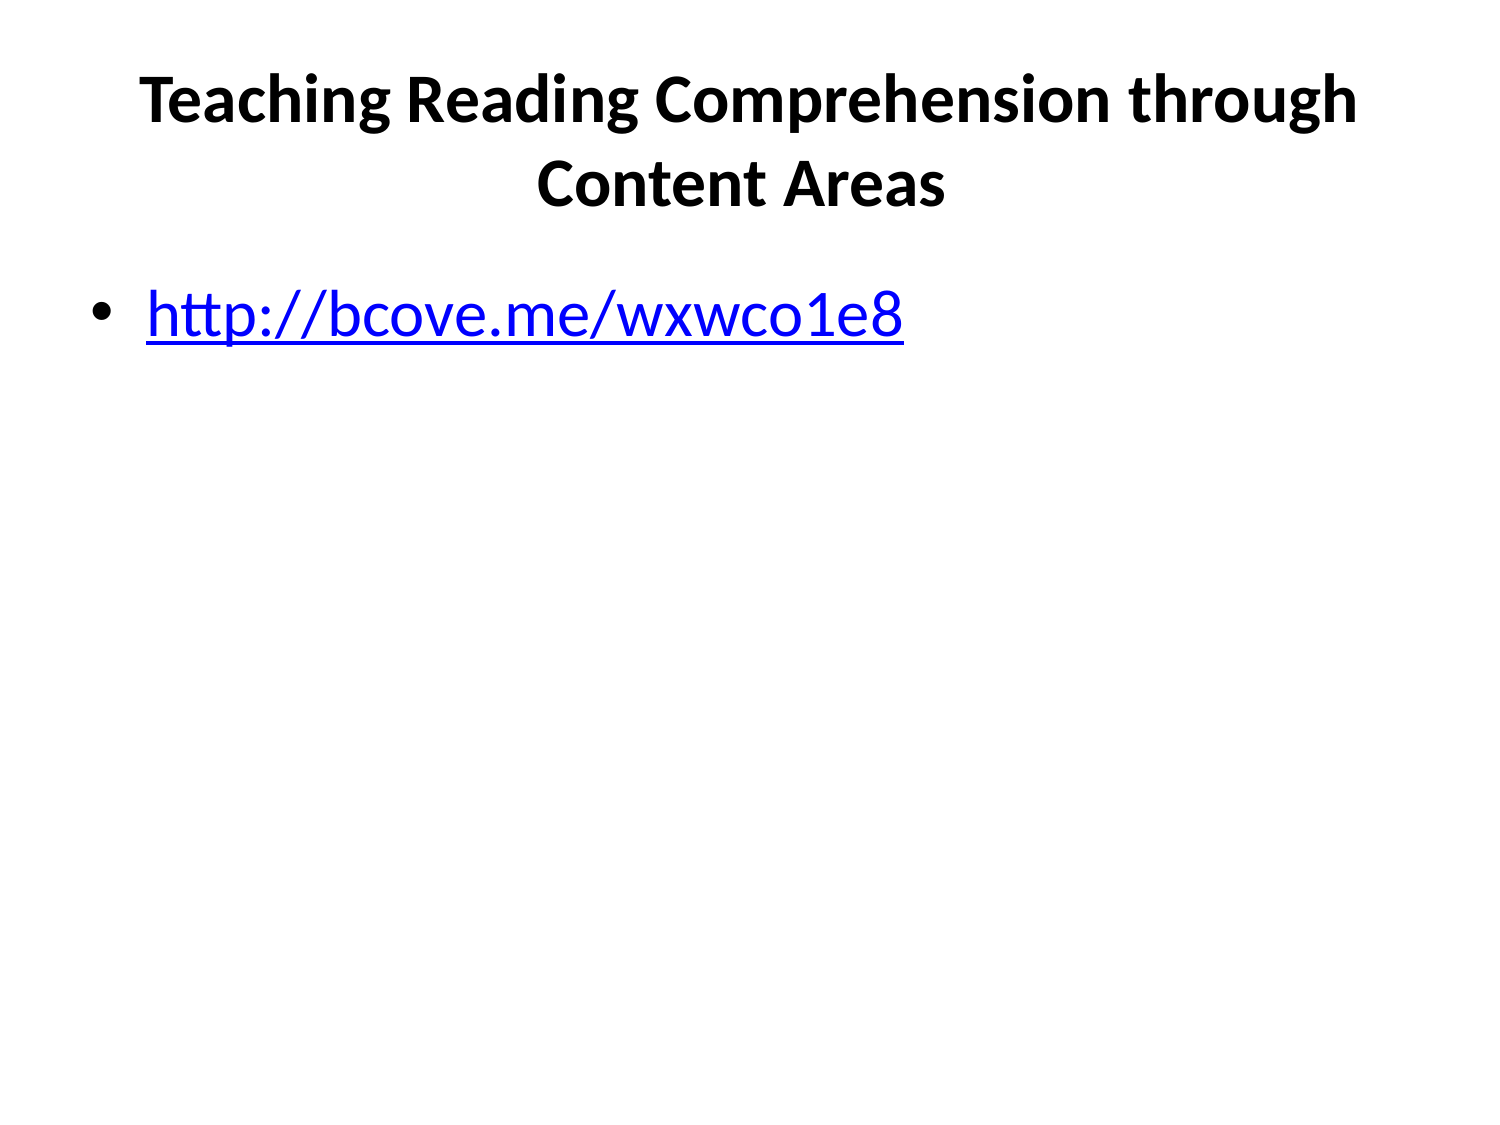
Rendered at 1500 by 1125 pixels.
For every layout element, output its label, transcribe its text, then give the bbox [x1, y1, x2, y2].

title Teaching Reading Comprehension through Content Areas [75, 45, 1425, 262]
list http://bcove.me/wxwco1e8 [75, 262, 1425, 1005]
